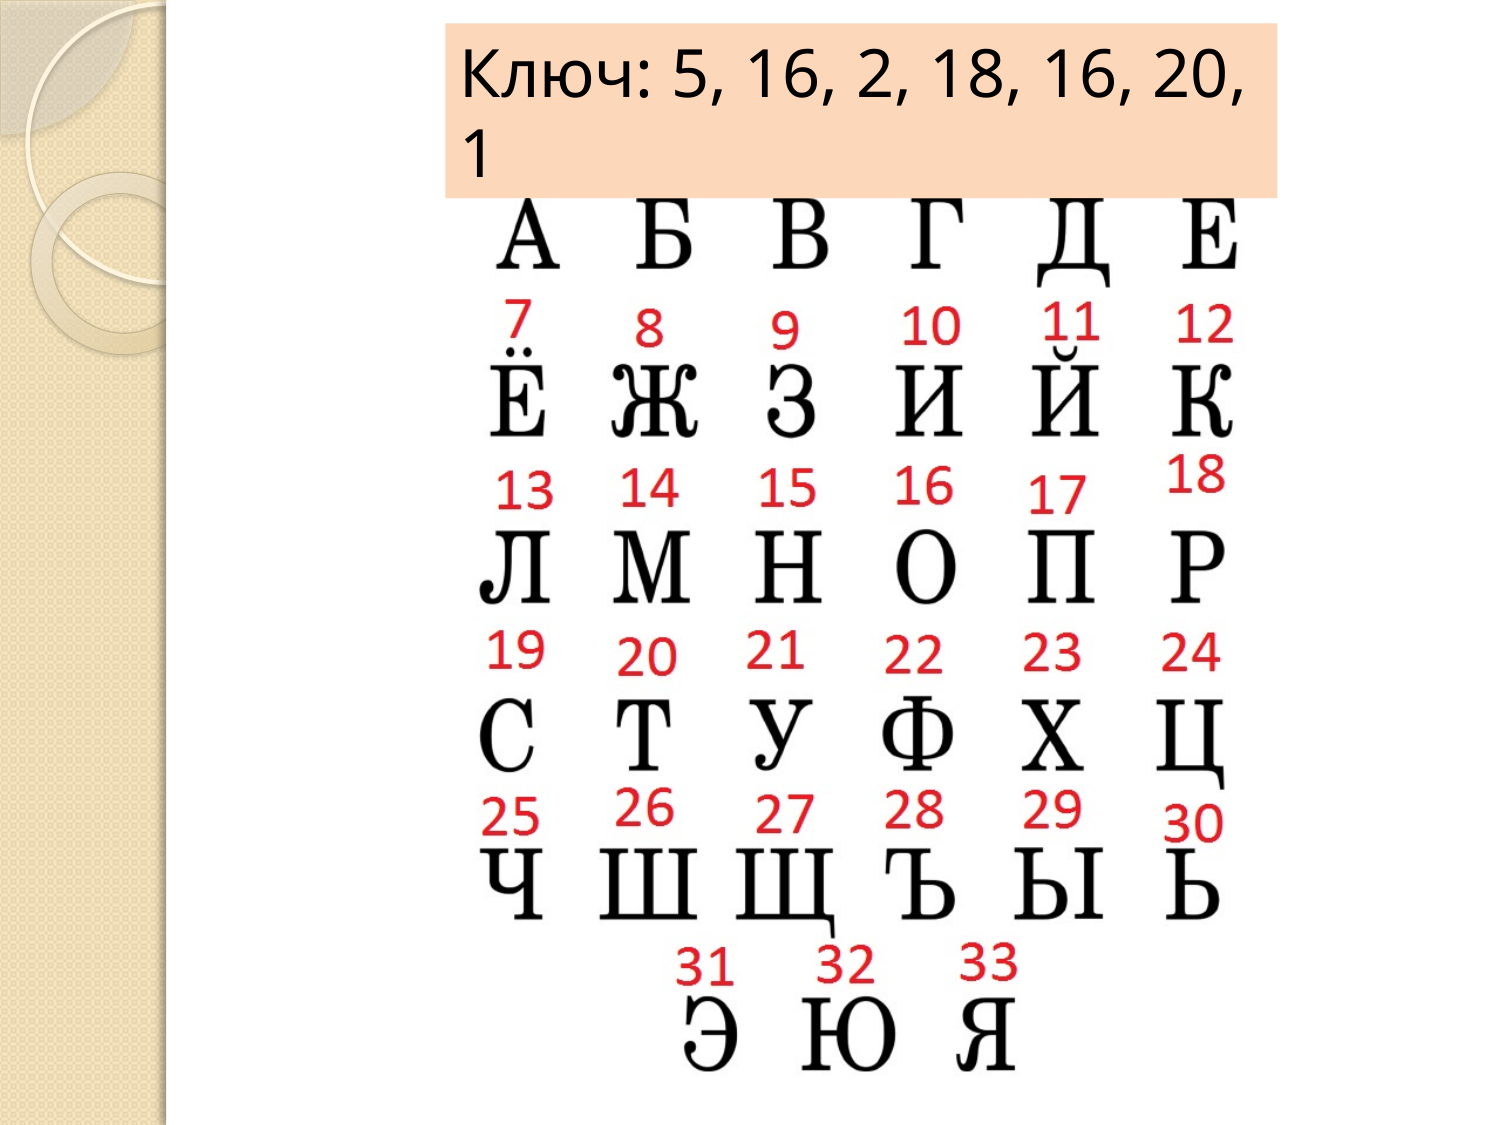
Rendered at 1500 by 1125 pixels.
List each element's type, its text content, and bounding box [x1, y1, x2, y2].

text_box Ключ: 5, 16, 2, 18, 16, 20, 1 [445, 23, 1278, 125]
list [363, 128, 1302, 1125]
